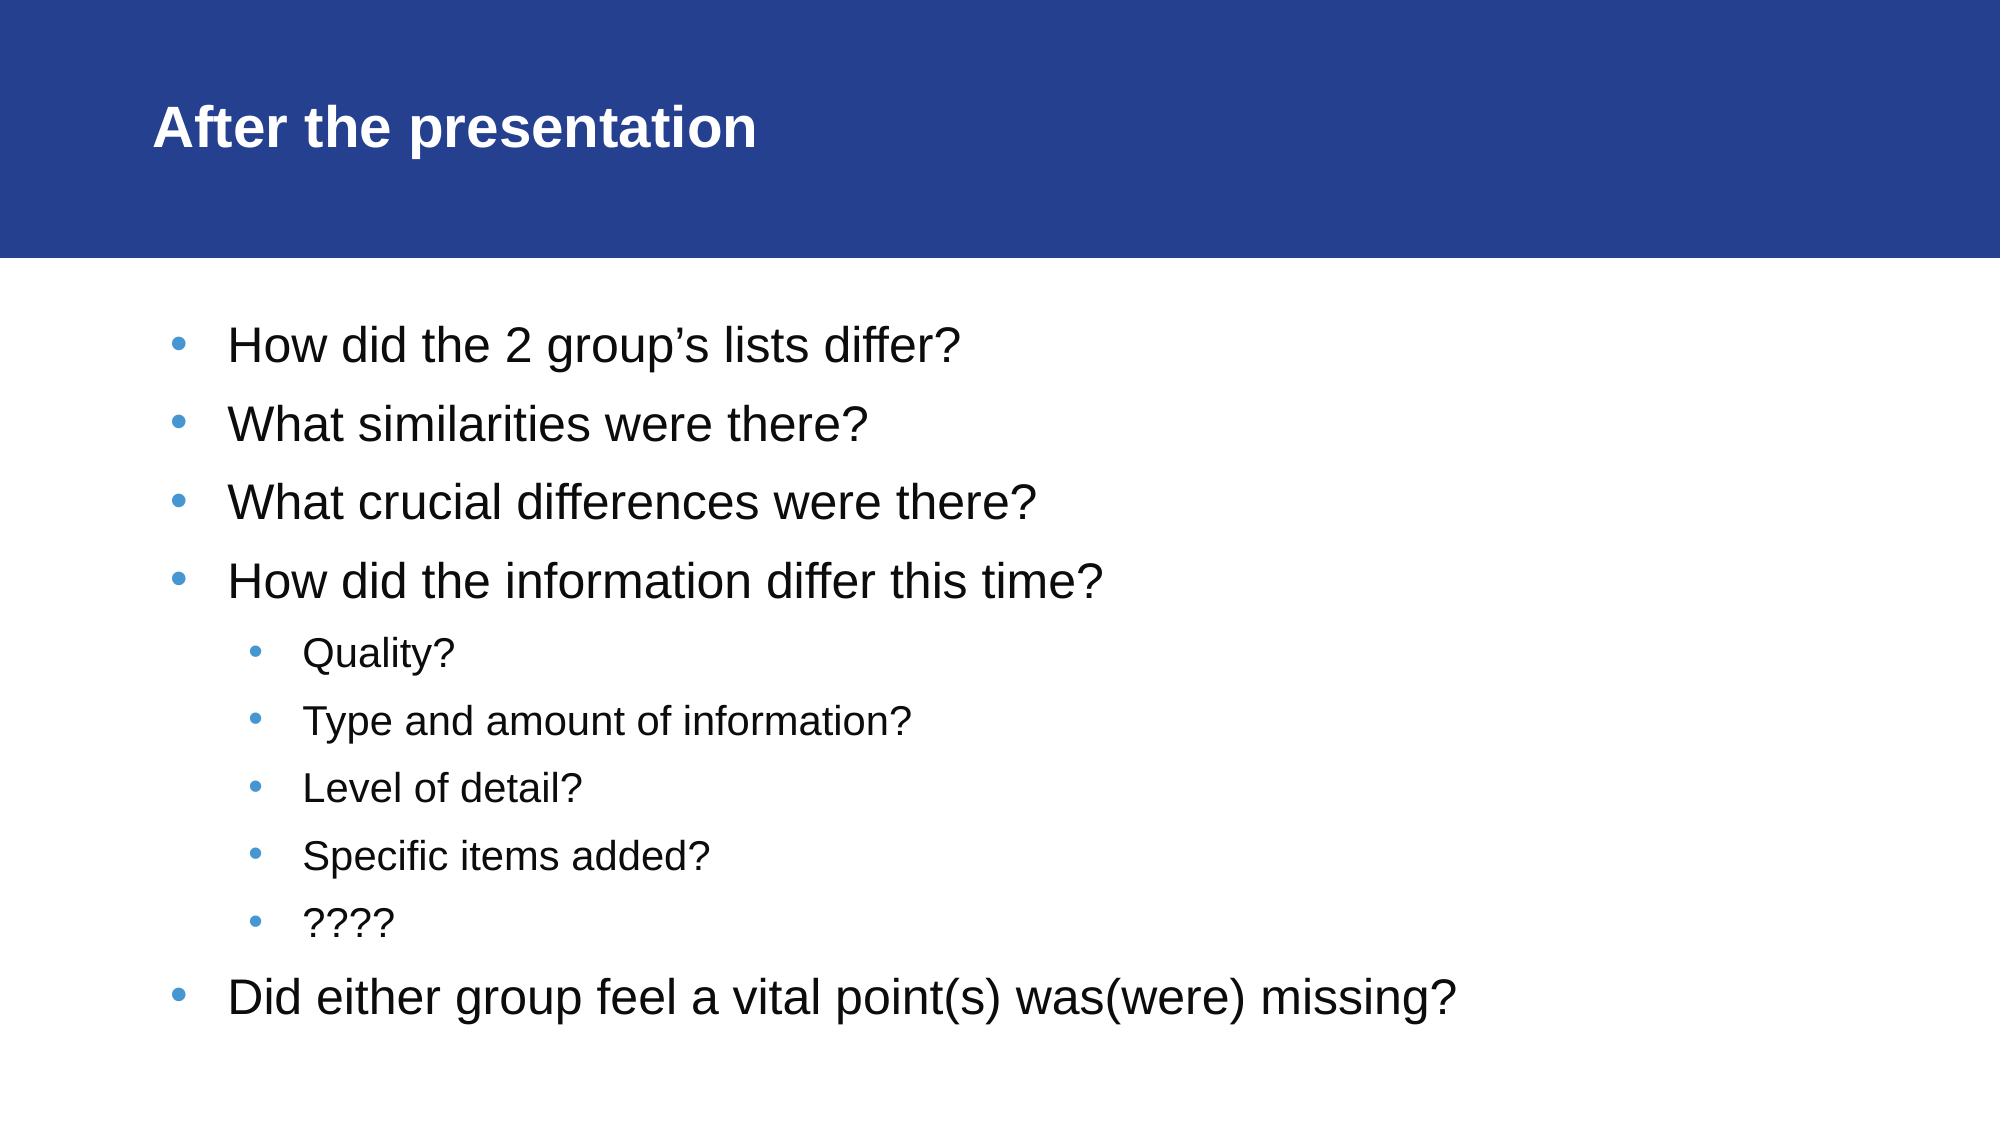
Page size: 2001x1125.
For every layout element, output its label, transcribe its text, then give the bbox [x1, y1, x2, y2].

list How did the 2 group’s lists differ? What similarities were there? What crucial differences were there? How did the information differ this time? Quality? Type and amount of information? Level of detail? Specific items added? ???? Did either group feel a vital point(s) was(were) missing? [137, 299, 1863, 1025]
title After the presentation [137, 20, 1863, 238]
